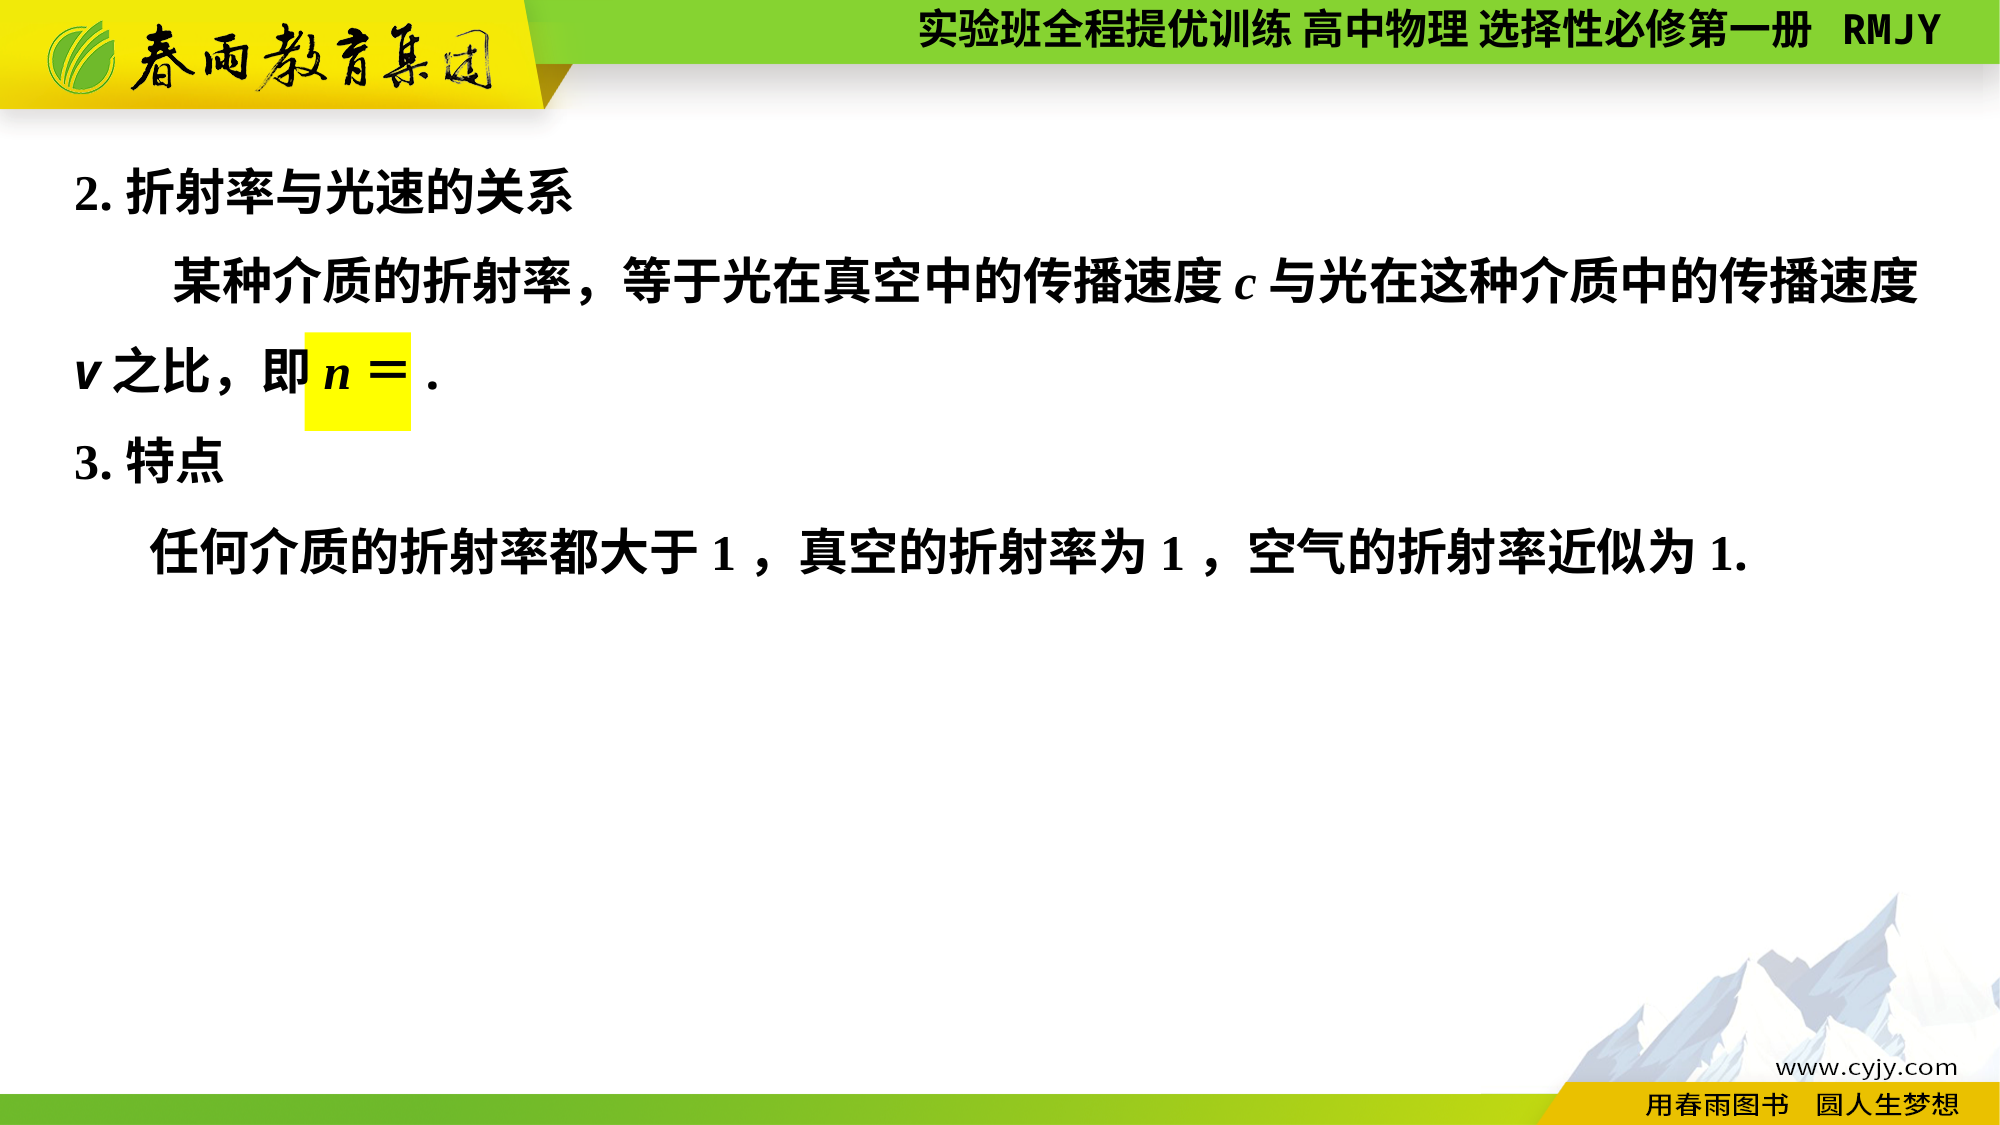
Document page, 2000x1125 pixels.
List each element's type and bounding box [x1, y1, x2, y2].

picture [0, 0, 2000, 1125]
text_box [304, 332, 411, 431]
